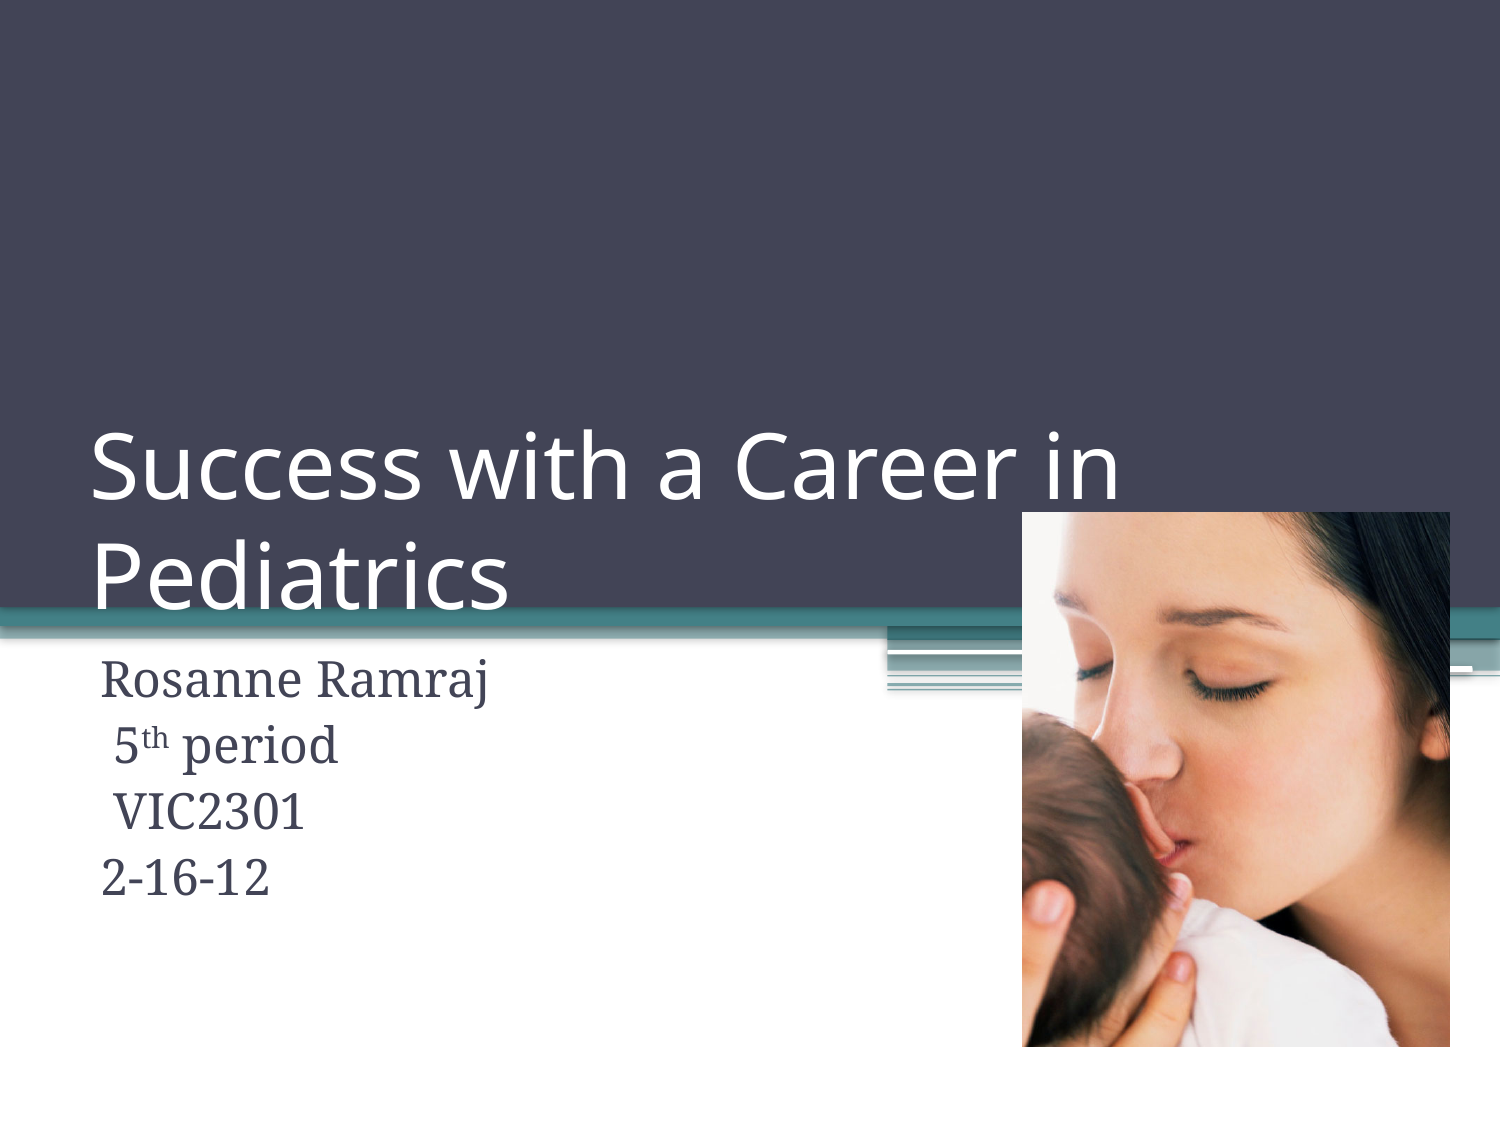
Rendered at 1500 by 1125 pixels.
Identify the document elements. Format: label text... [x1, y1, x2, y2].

picture [1022, 512, 1451, 1048]
subtitle Rosanne Ramraj 5th period VIC2301 2-16-12 [75, 639, 888, 928]
title Success with a Career in Pediatrics [75, 394, 1463, 636]
